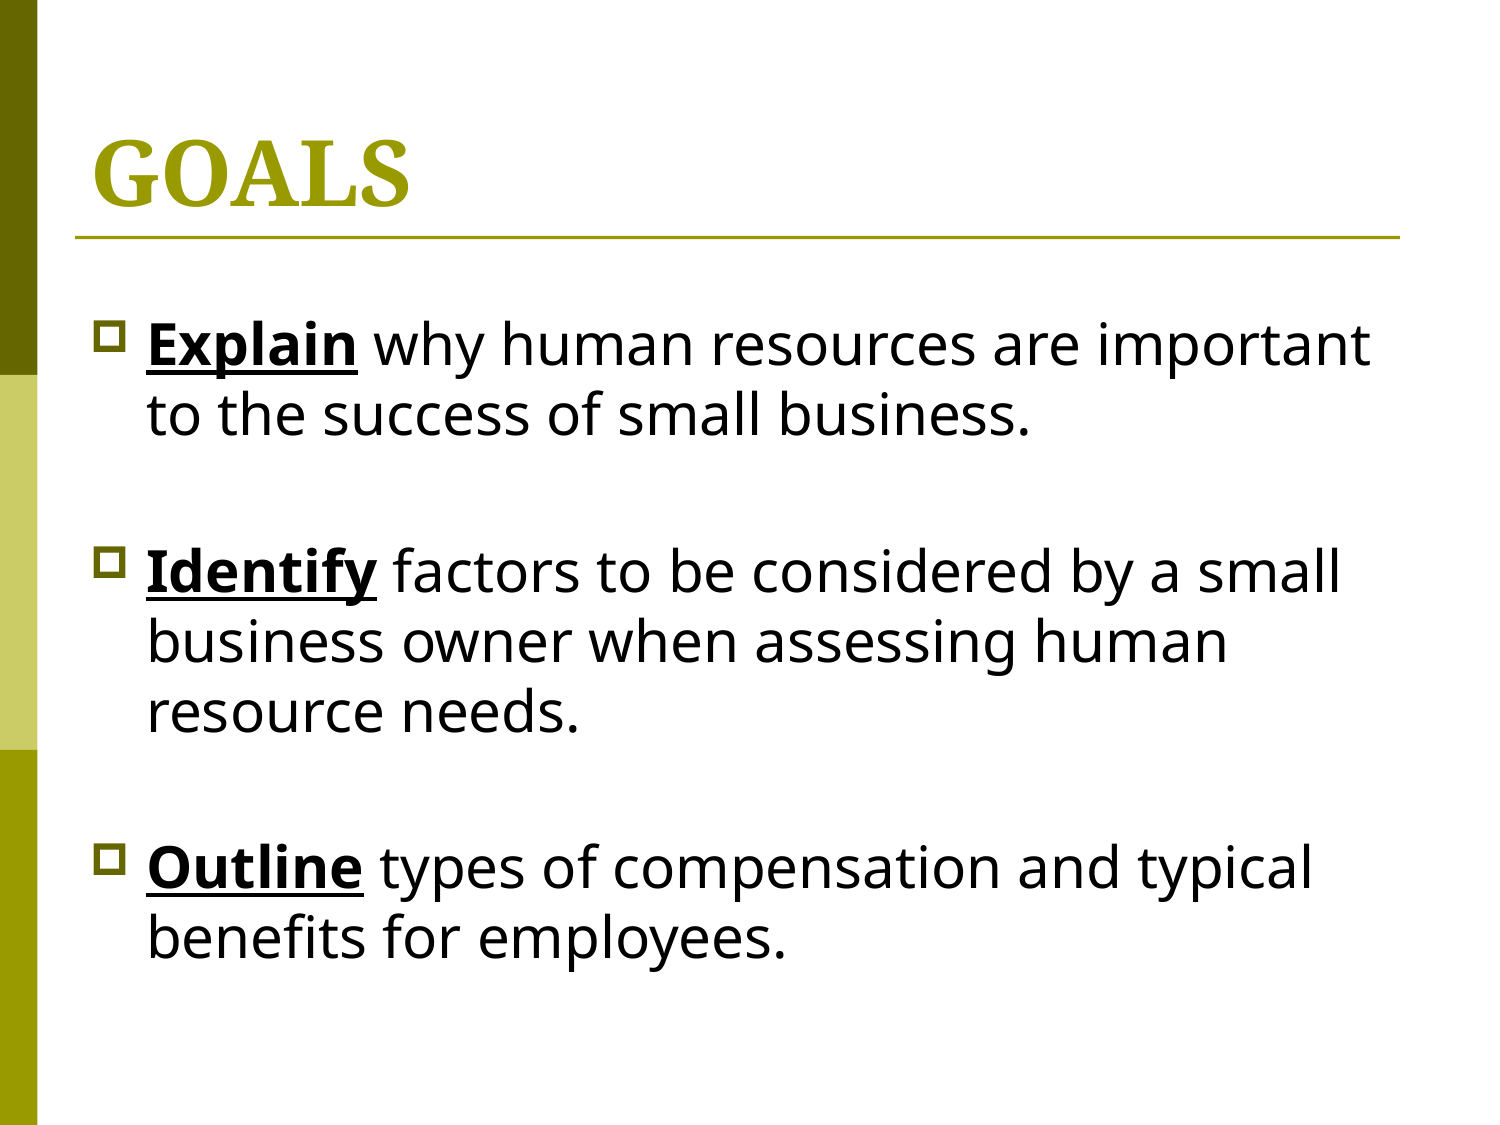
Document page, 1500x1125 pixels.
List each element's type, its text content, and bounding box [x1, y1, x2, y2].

title GOALS [74, 45, 1426, 233]
list Explain why human resources are important to the success of small business. Identify factors to be considered by a small business owner when assessing human resource needs. Outline types of compensation and typical benefits for employees. [74, 299, 1426, 1006]
